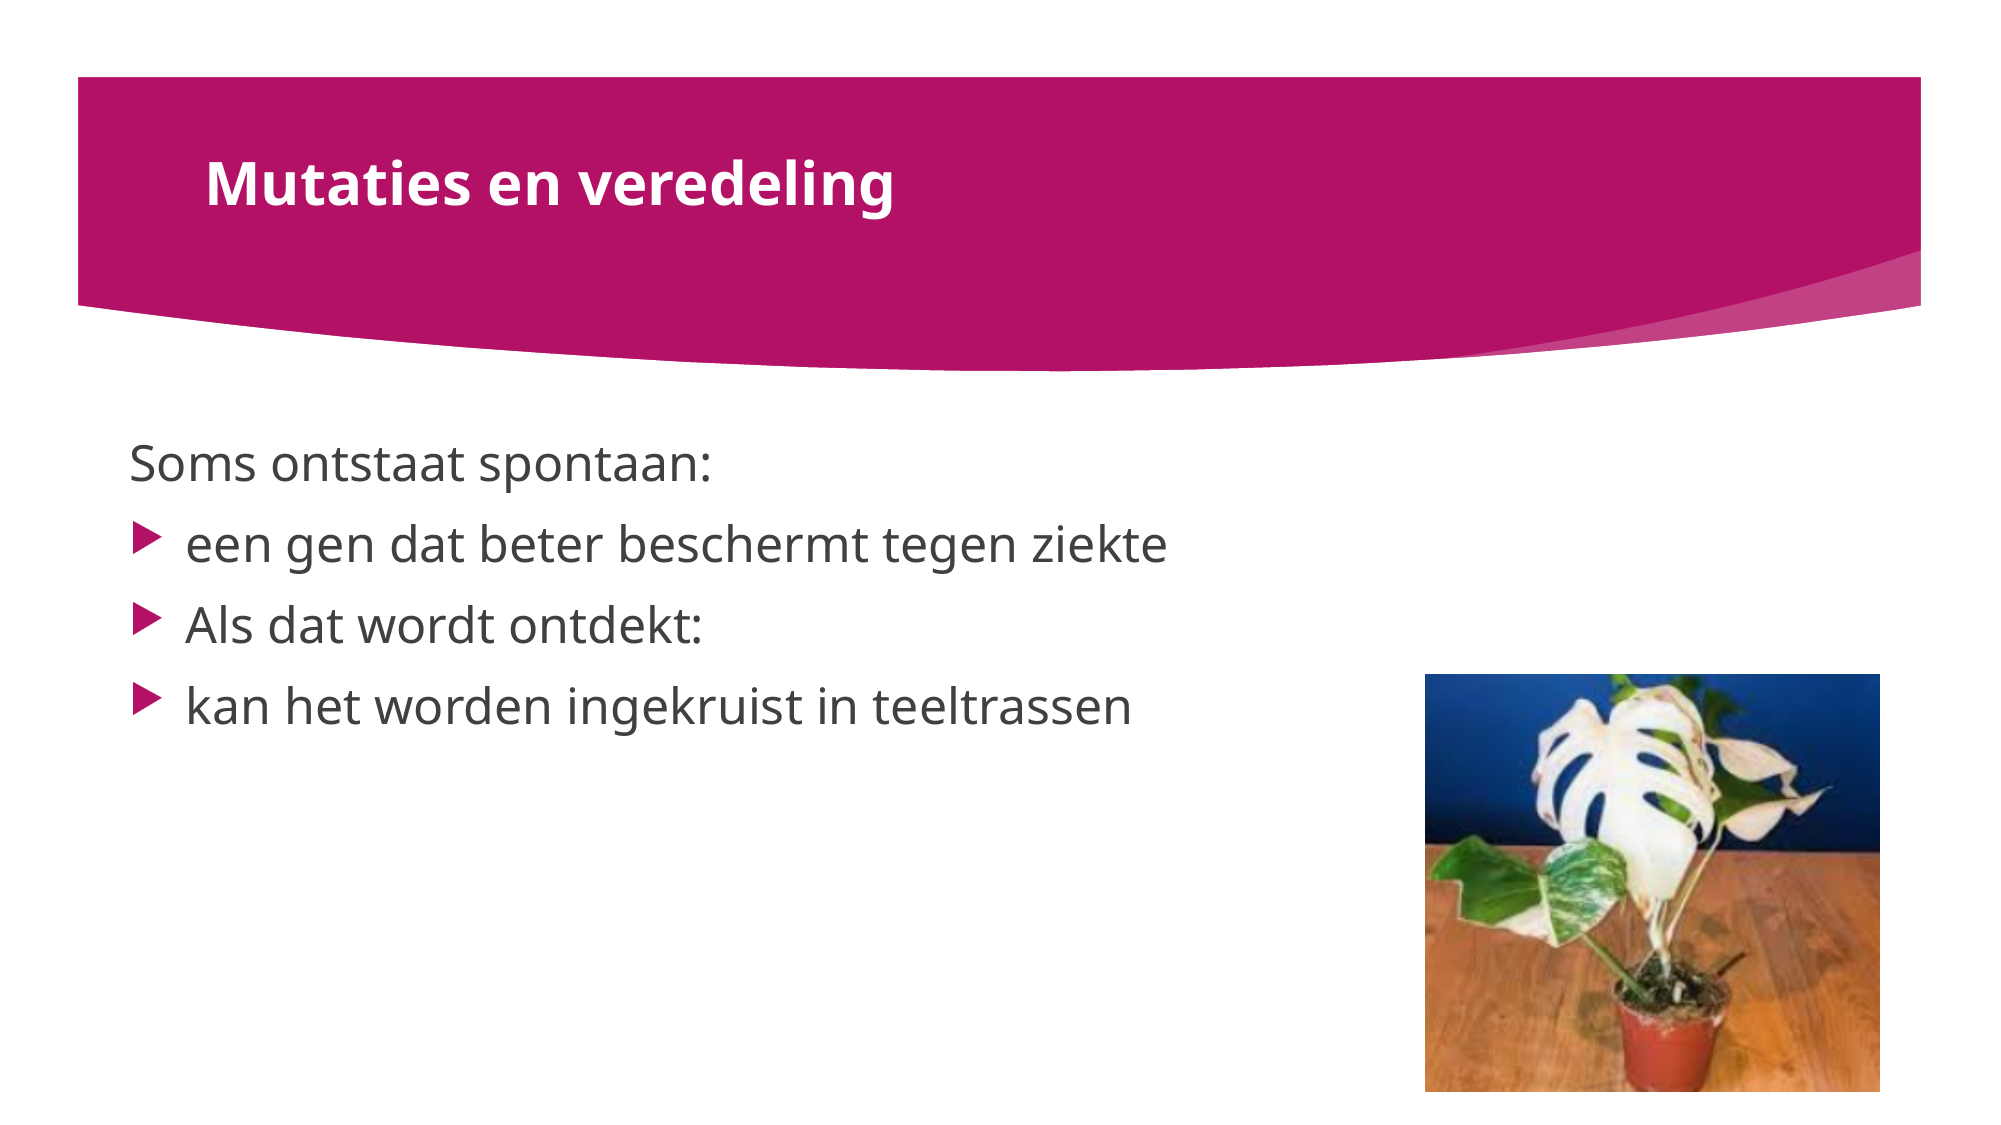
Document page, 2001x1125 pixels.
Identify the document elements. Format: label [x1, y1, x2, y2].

picture [1424, 674, 1880, 1093]
text_box [0, 0, 2000, 1125]
